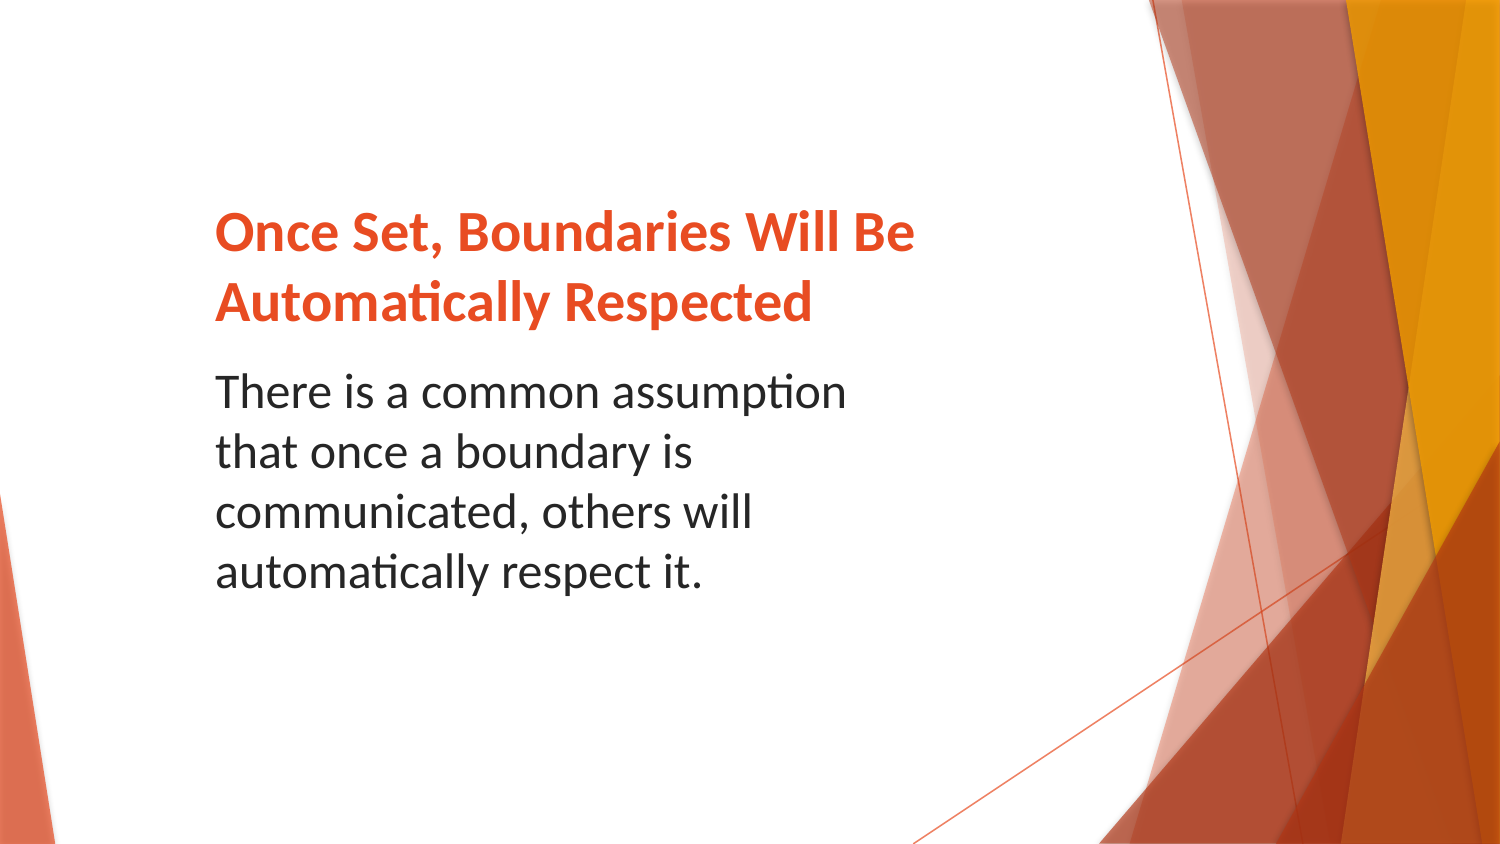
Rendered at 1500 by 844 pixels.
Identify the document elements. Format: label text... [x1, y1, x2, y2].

list There is a common assumption that once a boundary is communicated, others will automatically respect it. [200, 351, 928, 777]
title Once Set, Boundaries Will Be Automatically Respected [200, 185, 1258, 344]
